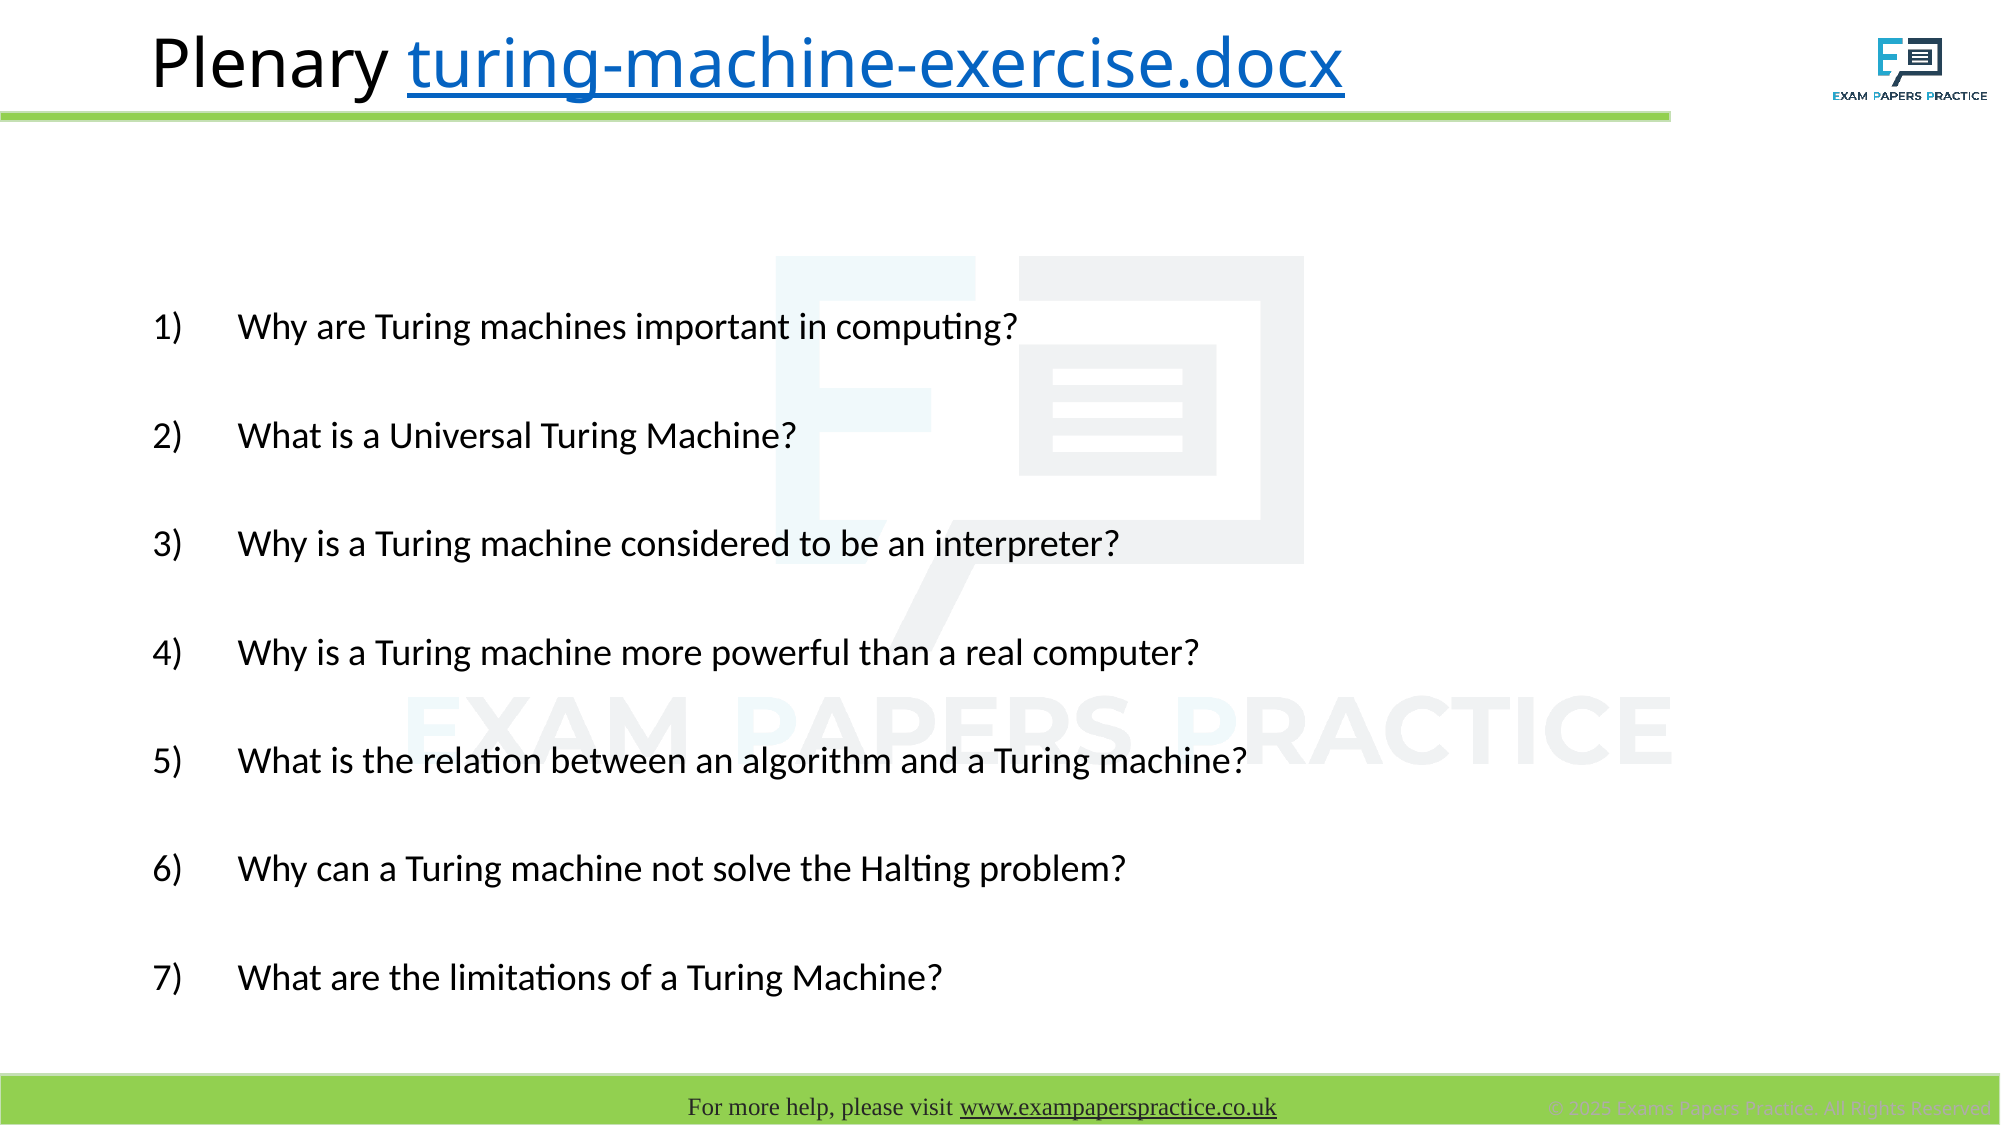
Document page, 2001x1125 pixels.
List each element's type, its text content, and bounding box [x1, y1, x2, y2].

list Why are Turing machines important in computing? What is a Universal Turing Machine? Why is a Turing machine considered to be an interpreter? Why is a Turing machine more powerful than a real computer? What is the relation between an algorithm and a Turing machine? Why can a Turing machine not solve the Halting problem? What are the limitations of a Turing Machine? [137, 299, 1863, 1014]
title Plenary turing-machine-exercise.docx [135, 13, 1861, 112]
